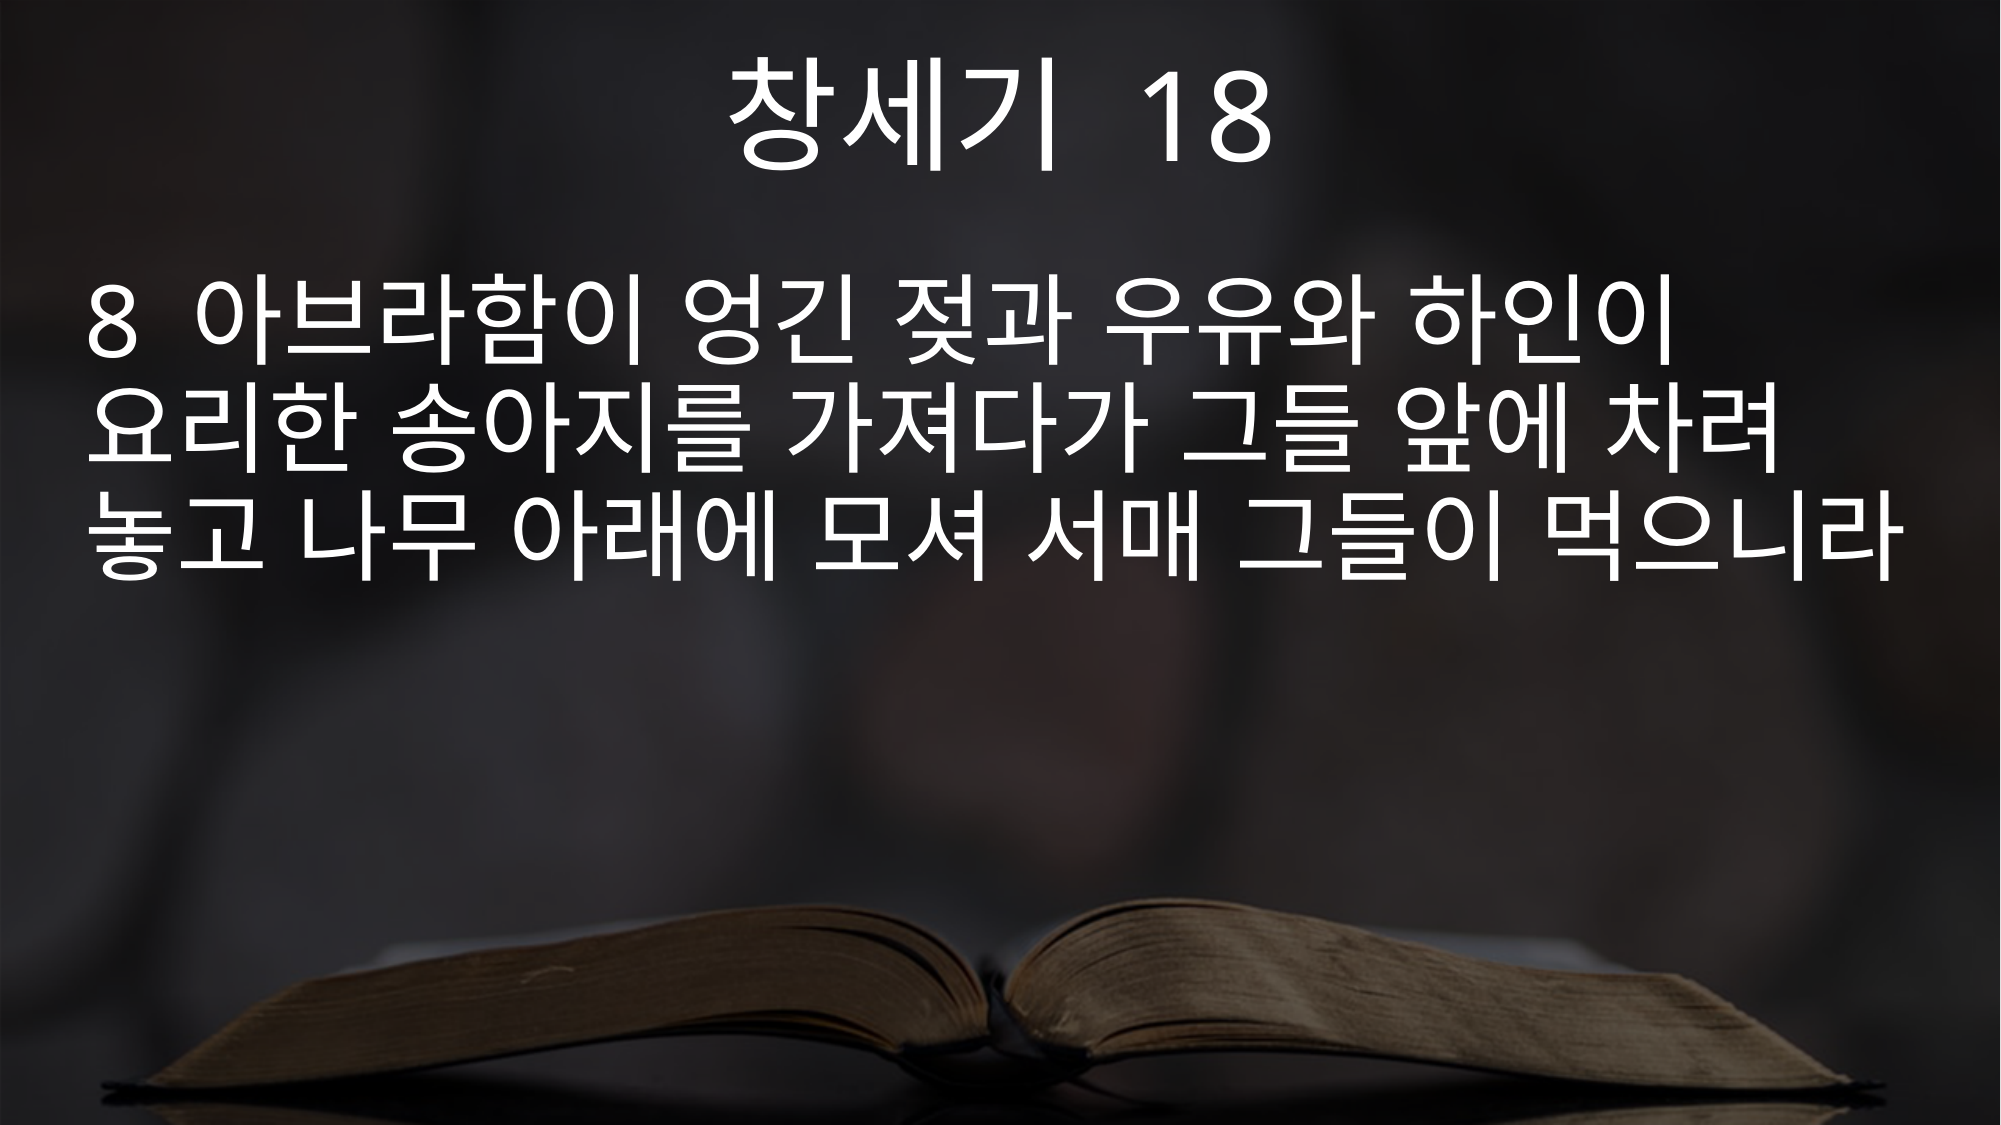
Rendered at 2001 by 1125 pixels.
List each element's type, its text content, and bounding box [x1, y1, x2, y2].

footer 창세기 18 [0, 32, 2000, 192]
list 8 아브라함이 엉긴 젖과 우유와 하인이 요리한 송아지를 가져다가 그들 앞에 차려 놓고 나무 아래에 모셔 서매 그들이 먹으니라 [69, 263, 1953, 423]
picture [0, 0, 2001, 1125]
